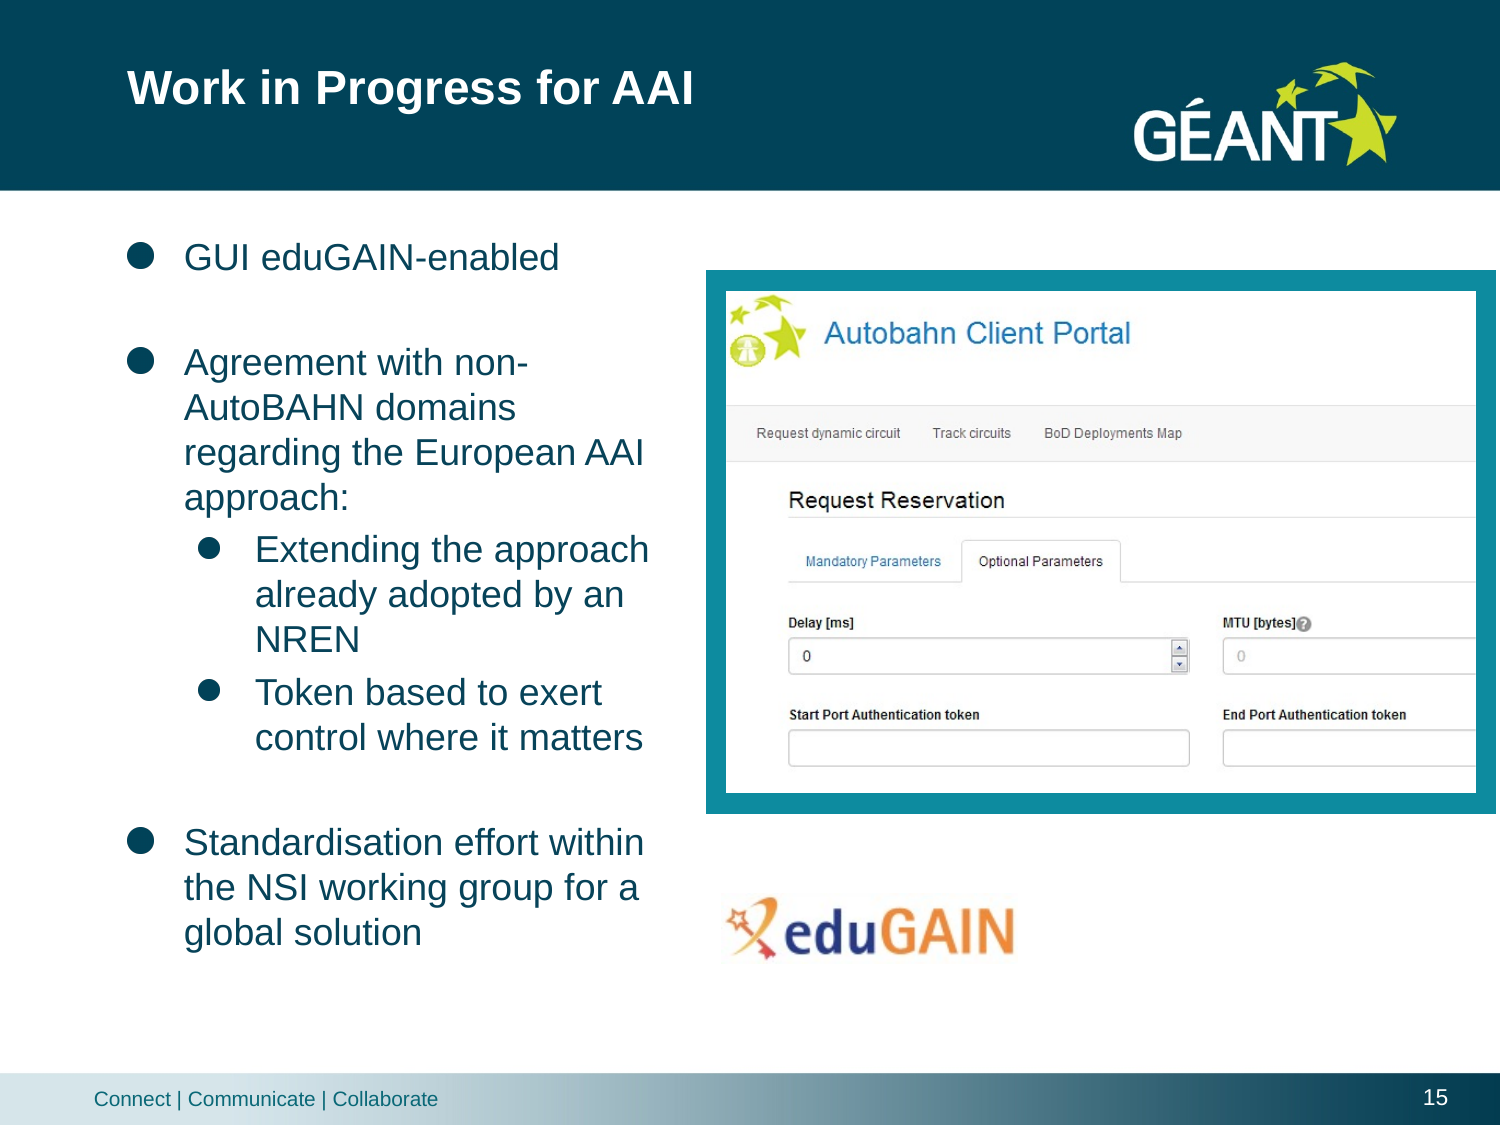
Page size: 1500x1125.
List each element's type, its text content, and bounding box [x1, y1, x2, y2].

picture [1313, 62, 1374, 89]
picture [0, 191, 1500, 1125]
picture [1181, 111, 1211, 161]
picture [1214, 79, 1338, 161]
picture [1376, 112, 1397, 134]
list GUI eduGAIN-enabled Agreement with non-AutoBAHN domains regarding the European AAI approach: Extending the approach already adopted by an NREN Token based to exert control where it matters Standardisation effort within the NSI working group for a global solution [112, 225, 680, 901]
picture [1187, 98, 1203, 107]
title Work in Progress for AAI [112, 49, 1103, 192]
picture [1328, 95, 1386, 165]
picture [1134, 110, 1175, 161]
